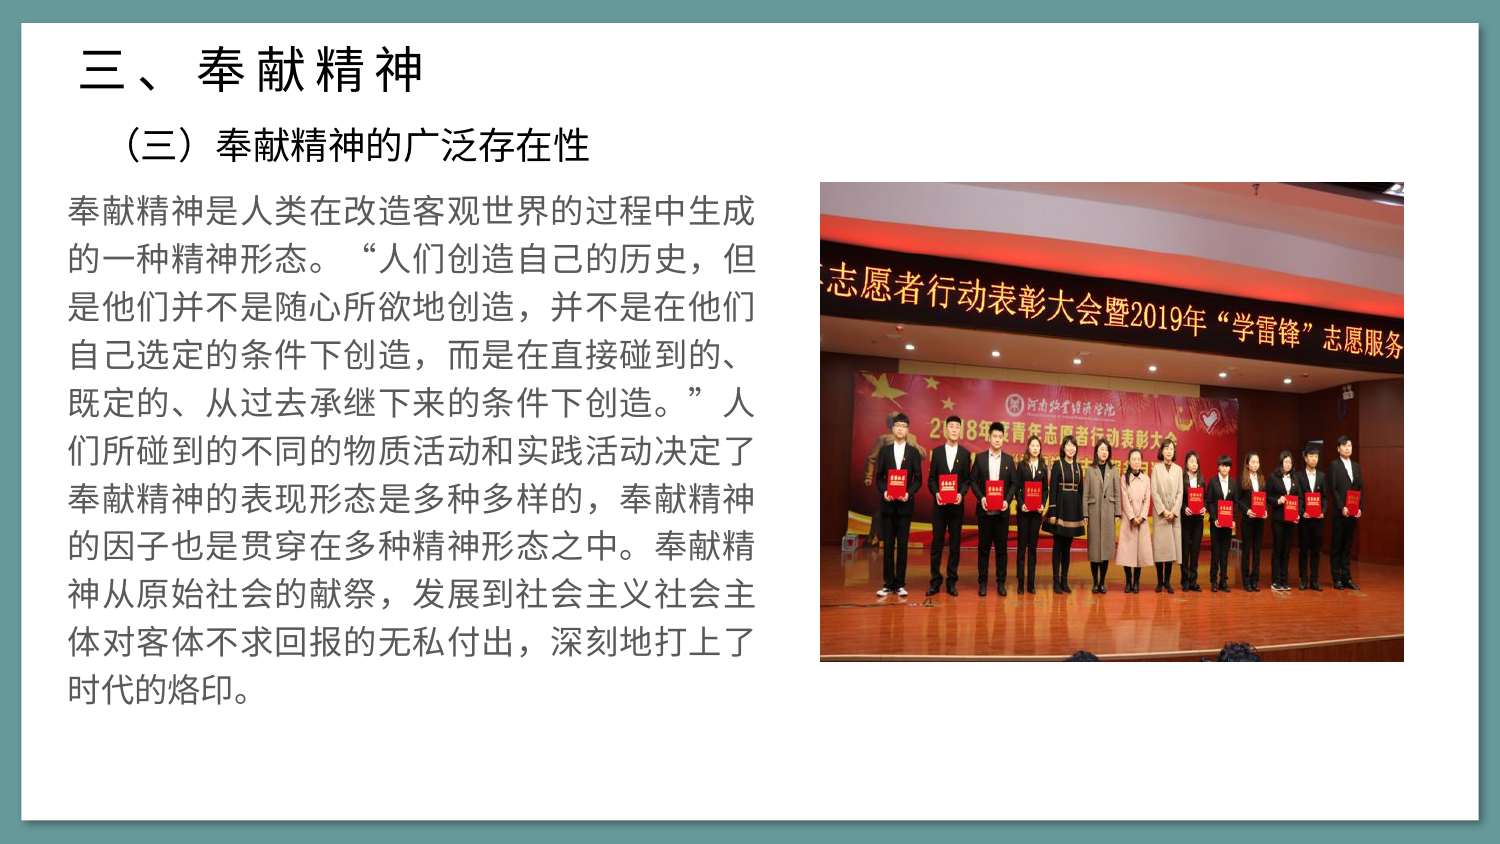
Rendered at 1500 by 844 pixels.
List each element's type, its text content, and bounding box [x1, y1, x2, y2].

text_box （三）奉献精神的广泛存在性 [88, 114, 606, 175]
text_box 三、奉献精神 [64, 32, 764, 105]
picture [820, 182, 1404, 662]
text_box 奉献精神是人类在改造客观世界的过程中生成的一种精神形态。“人们创造自己的历史，但是他们并不是随心所欲地创造，并不是在他们自己选定的条件下创造，而是在直接碰到的、既定的、从过去承继下来的条件下创造。”人们所碰到的不同的物质活动和实践活动决定了奉献精神的表现形态是多种多样的，奉献精神的因子也是贯穿在多种精神形态之中。奉献精神从原始社会的献祭，发展到社会主义社会主体对客体不求回报的无私付出，深刻地打上了时代的烙印。 [53, 175, 772, 717]
